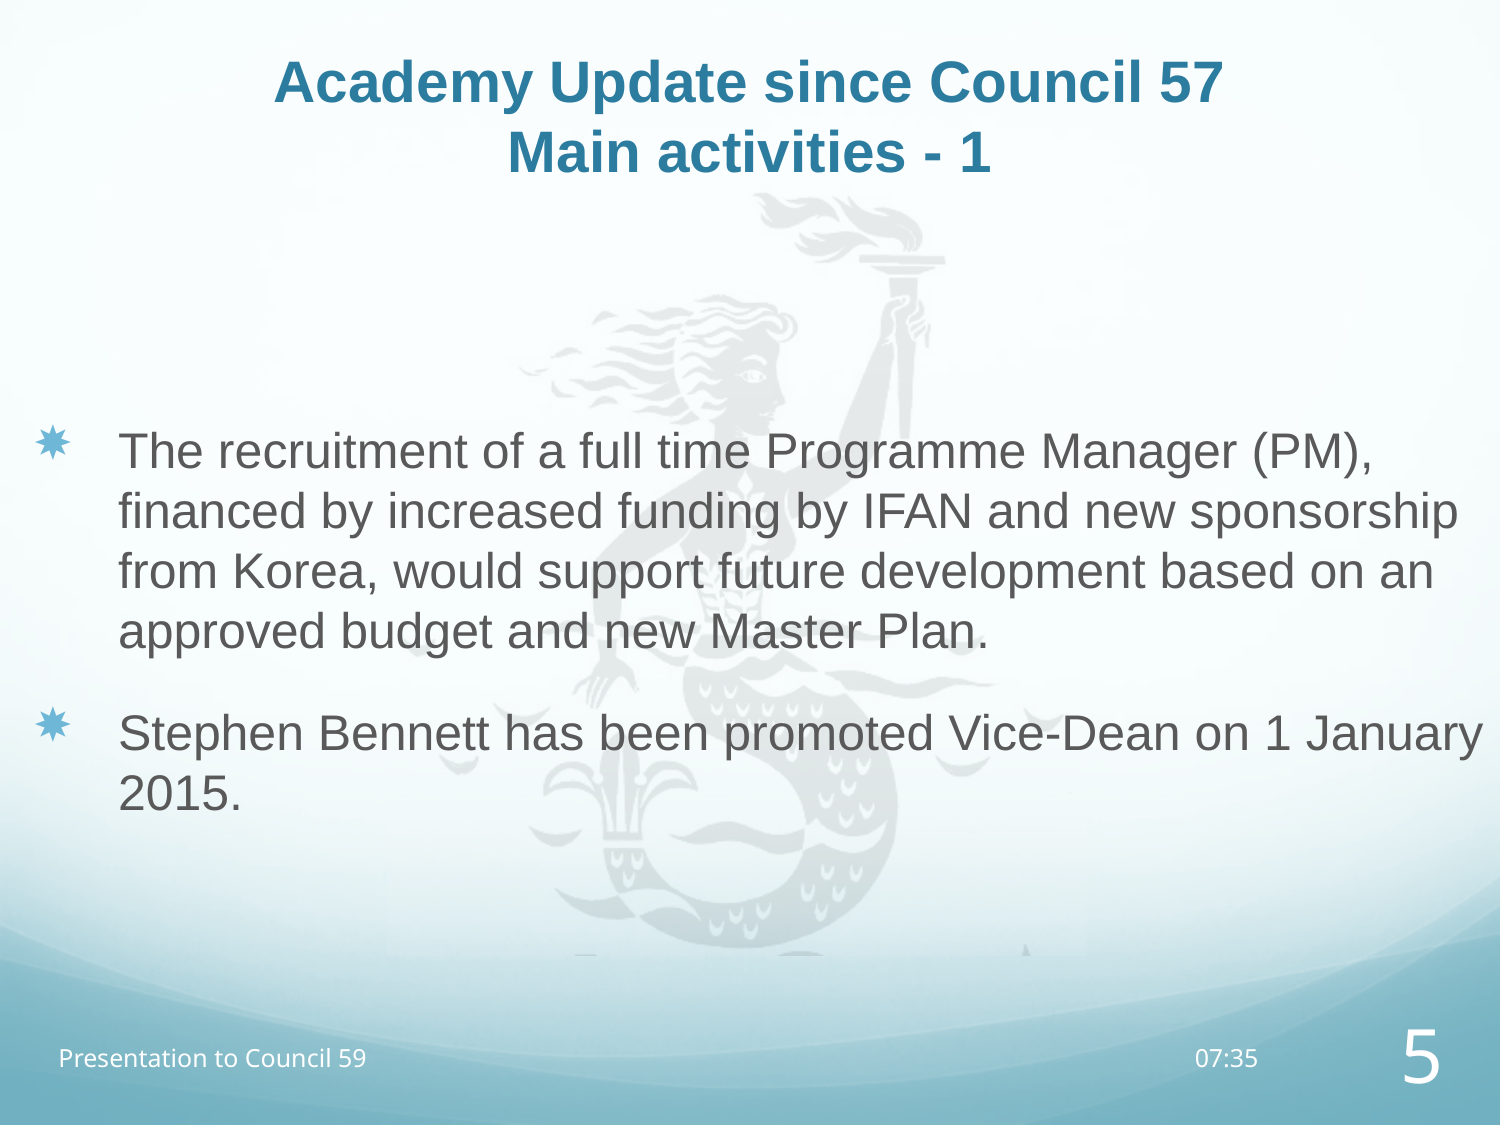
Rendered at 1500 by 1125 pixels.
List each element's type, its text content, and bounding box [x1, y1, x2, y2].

list The recruitment of a full time Programme Manager (PM), financed by increased funding by IFAN and new sponsorship from Korea, would support future development based on an approved budget and new Master Plan. Stephen Bennett has been promoted Vice-Dean on 1 January 2015. [15, 207, 1500, 1038]
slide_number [923, 1029, 1274, 1090]
footer Presentation to Council 59 [43, 1029, 838, 1090]
slide_number 5 [1295, 1029, 1459, 1090]
title Academy Update since Council 57 Main activities - 1 [75, 35, 1425, 193]
